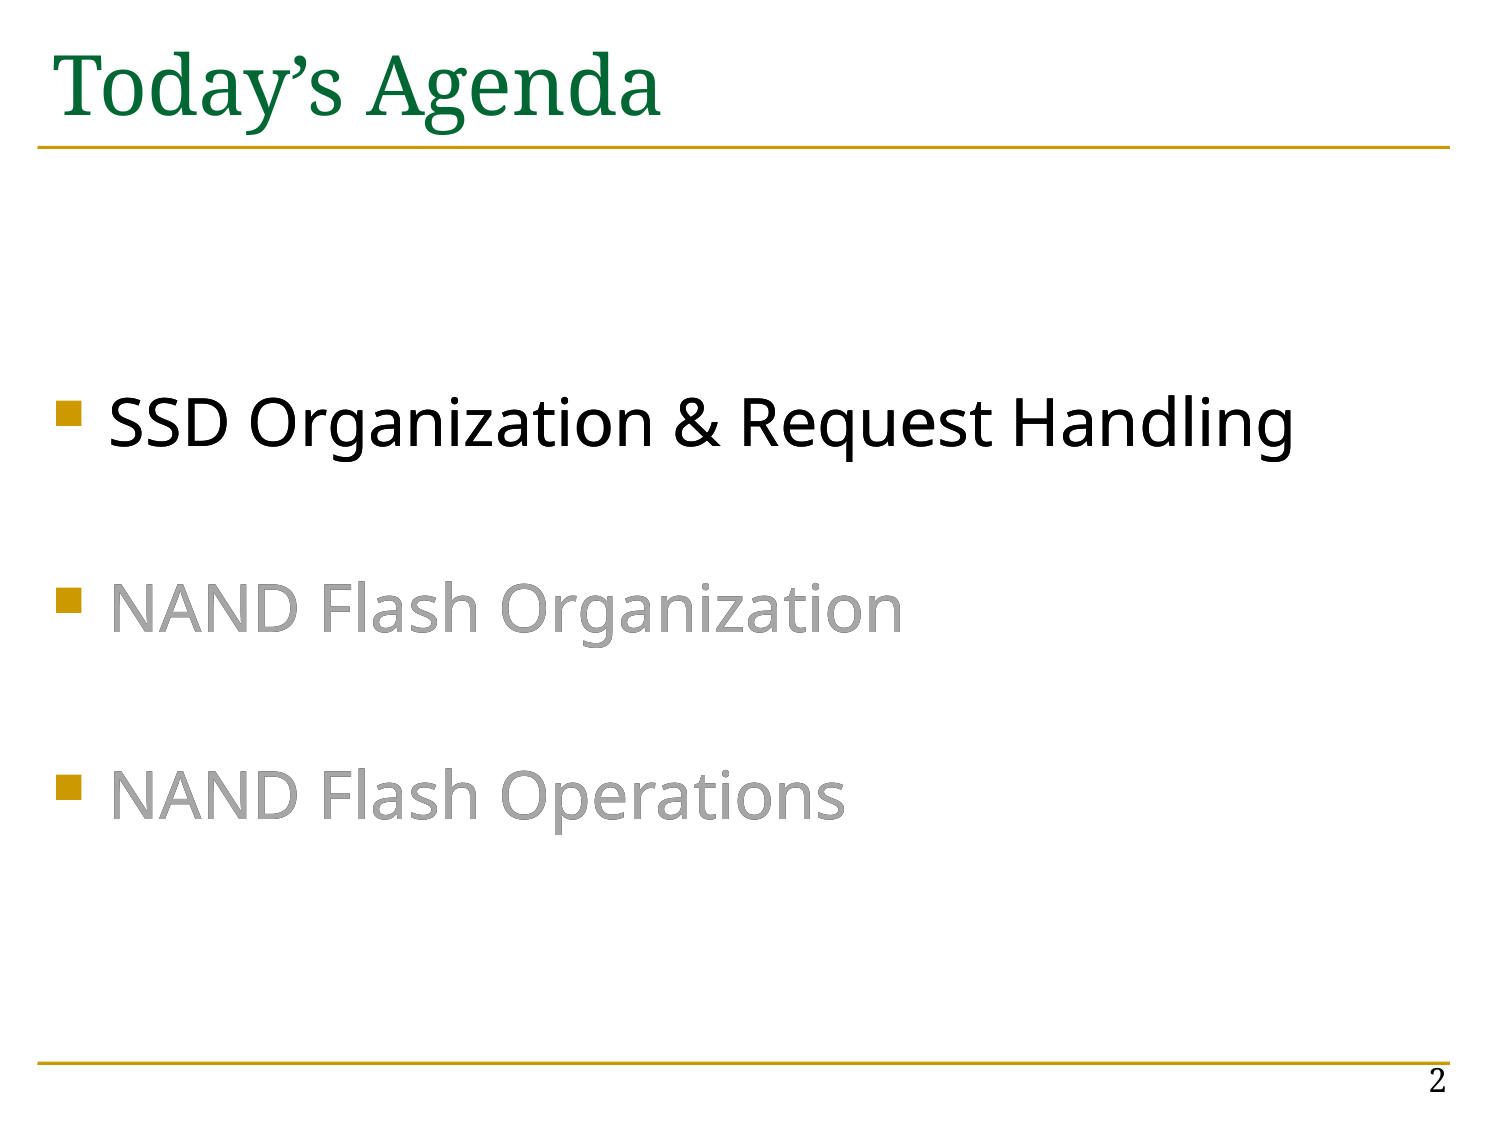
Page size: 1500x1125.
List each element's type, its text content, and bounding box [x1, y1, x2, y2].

slide_number 2 [1111, 1036, 1462, 1112]
text_box SSD Organization & Request Handling NAND Flash Organization NAND Flash Operations [37, 149, 1450, 1063]
title Today’s Agenda [37, 24, 1450, 149]
